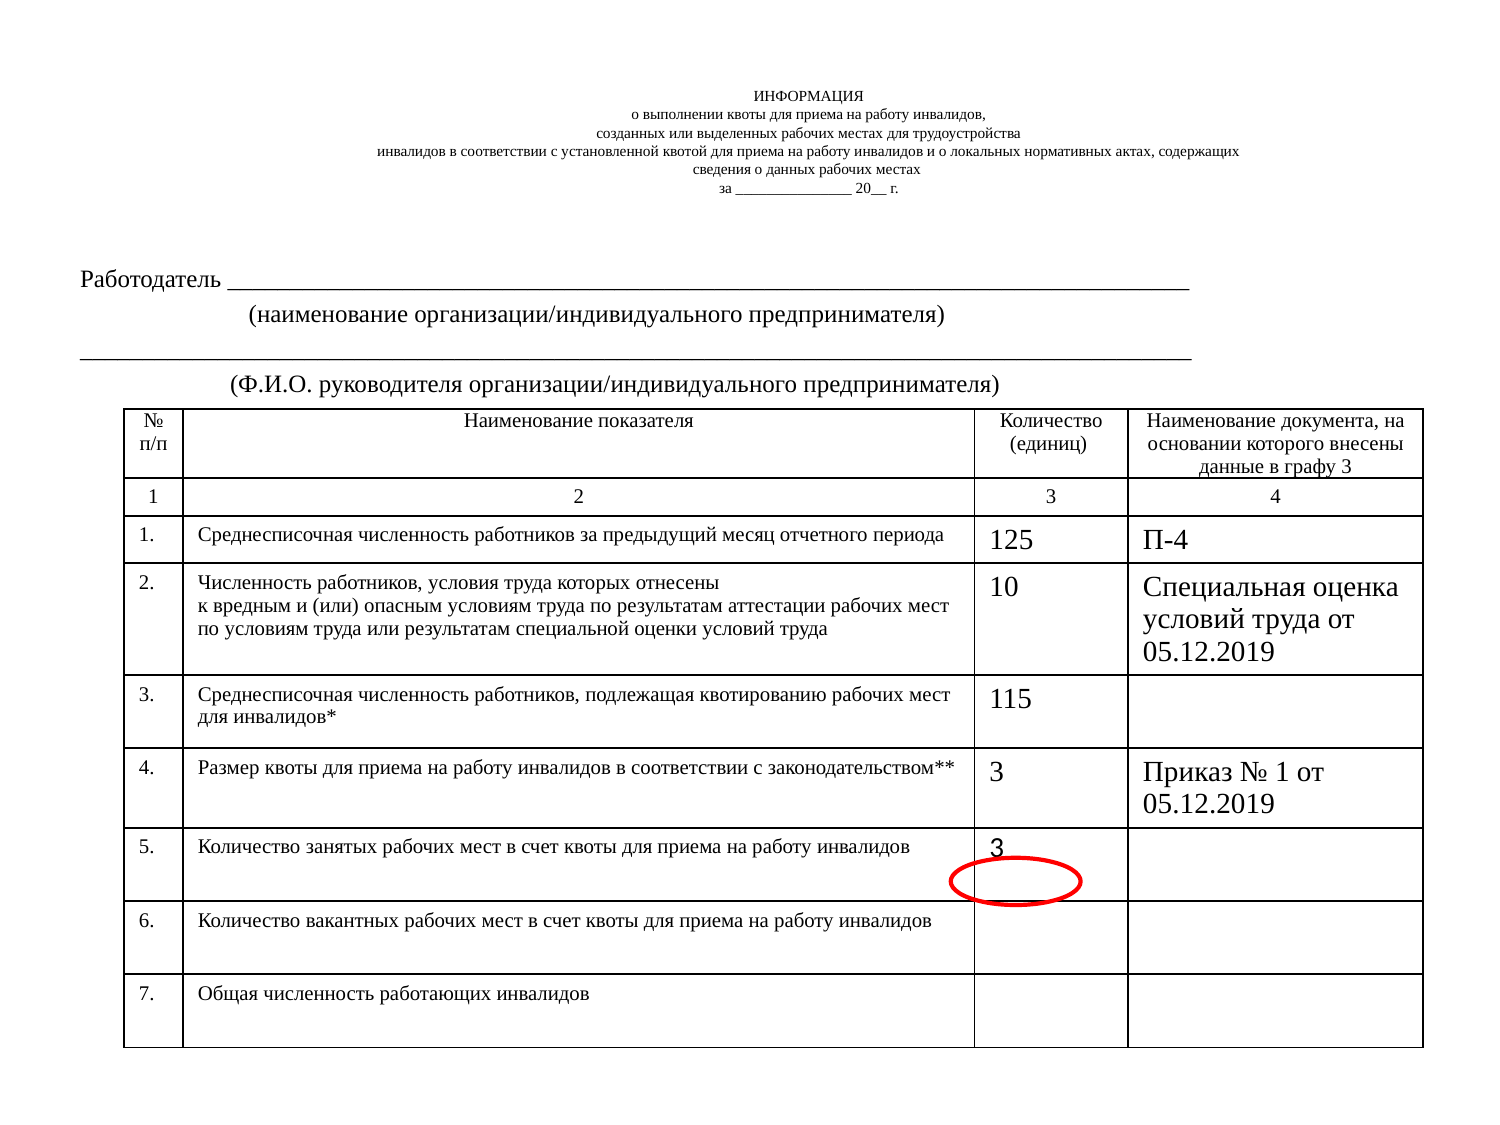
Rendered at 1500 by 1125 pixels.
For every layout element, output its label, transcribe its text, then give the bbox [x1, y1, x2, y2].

table_cell 4 [1129, 479, 1422, 515]
table_cell 2. [125, 564, 182, 674]
table_cell [1129, 829, 1422, 900]
table_cell 2 [184, 479, 974, 515]
table_cell 3. [125, 676, 182, 747]
table_cell Количество занятых рабочих мест в счет квоты для приема на работу инвалидов [184, 829, 974, 900]
table_header Количество (единиц) [975, 410, 1127, 477]
table_cell 125 [975, 517, 1127, 562]
table_cell 7. [125, 975, 182, 1047]
table_cell Количество вакантных рабочих мест в счет квоты для приема на работу инвалидов [184, 902, 974, 973]
table_cell 5. [125, 829, 182, 900]
table_cell 4. [125, 749, 182, 827]
table_cell [1129, 975, 1422, 1047]
table_cell П-4 [1129, 517, 1422, 562]
table_cell 3 [975, 479, 1127, 515]
table_cell 10 [975, 564, 1127, 674]
table_cell [1129, 676, 1422, 747]
table_cell 6. [125, 902, 182, 973]
table_cell 115 [975, 676, 1127, 747]
table_cell 1. [125, 517, 182, 562]
table_cell [975, 902, 1127, 973]
table_cell [1129, 902, 1422, 973]
table_cell Среднесписочная численность работников, подлежащая квотированию рабочих мест для инвалидов* [184, 676, 974, 747]
table_header Наименование документа, на основании которого внесены данные в графу 3 [1129, 410, 1422, 477]
table_cell 1 [125, 479, 182, 515]
text_box [948, 855, 1083, 908]
subtitle Работодатель _____________________________________________________________________________ (наименование организации/индивидуального предпринимателя) _________________________________________________________________________________________ (Ф.И.О. руководителя организации/индивидуального предпринимателя) [64, 255, 1459, 1071]
table_cell Специальная оценка условий труда от 05.12.2019 [1129, 564, 1422, 674]
table_cell 3 [975, 749, 1127, 827]
table_cell Среднесписочная численность работников за предыдущий месяц отчетного периода [184, 517, 974, 562]
table_cell Приказ № 1 от 05.12.2019 [1129, 749, 1422, 827]
table_cell Размер квоты для приема на работу инвалидов в соответствии с законодательством** [184, 749, 974, 827]
table_cell Численность работников, условия труда которых отнесены к вредным и (или) опасным условиям труда по результатам аттестации рабочих мест по условиям труда или результатам специальной оценки условий труда [184, 564, 974, 674]
table_cell [975, 975, 1127, 1047]
table_cell Общая численность работающих инвалидов [184, 975, 974, 1047]
table_cell 3 [975, 829, 1127, 900]
title ИНФОРМАЦИЯ о выполнении квоты для приема на работу инвалидов, созданных или выделенных рабочих местах для трудоустройства инвалидов в соответствии с установленной квотой для приема на работу инвалидов и о локальных нормативных актах, содержащих сведения о данных рабочих местах за _______________ 20__ г. [230, 30, 1388, 255]
table_header № п/п [125, 410, 182, 477]
table_header Наименование показателя [184, 410, 974, 477]
